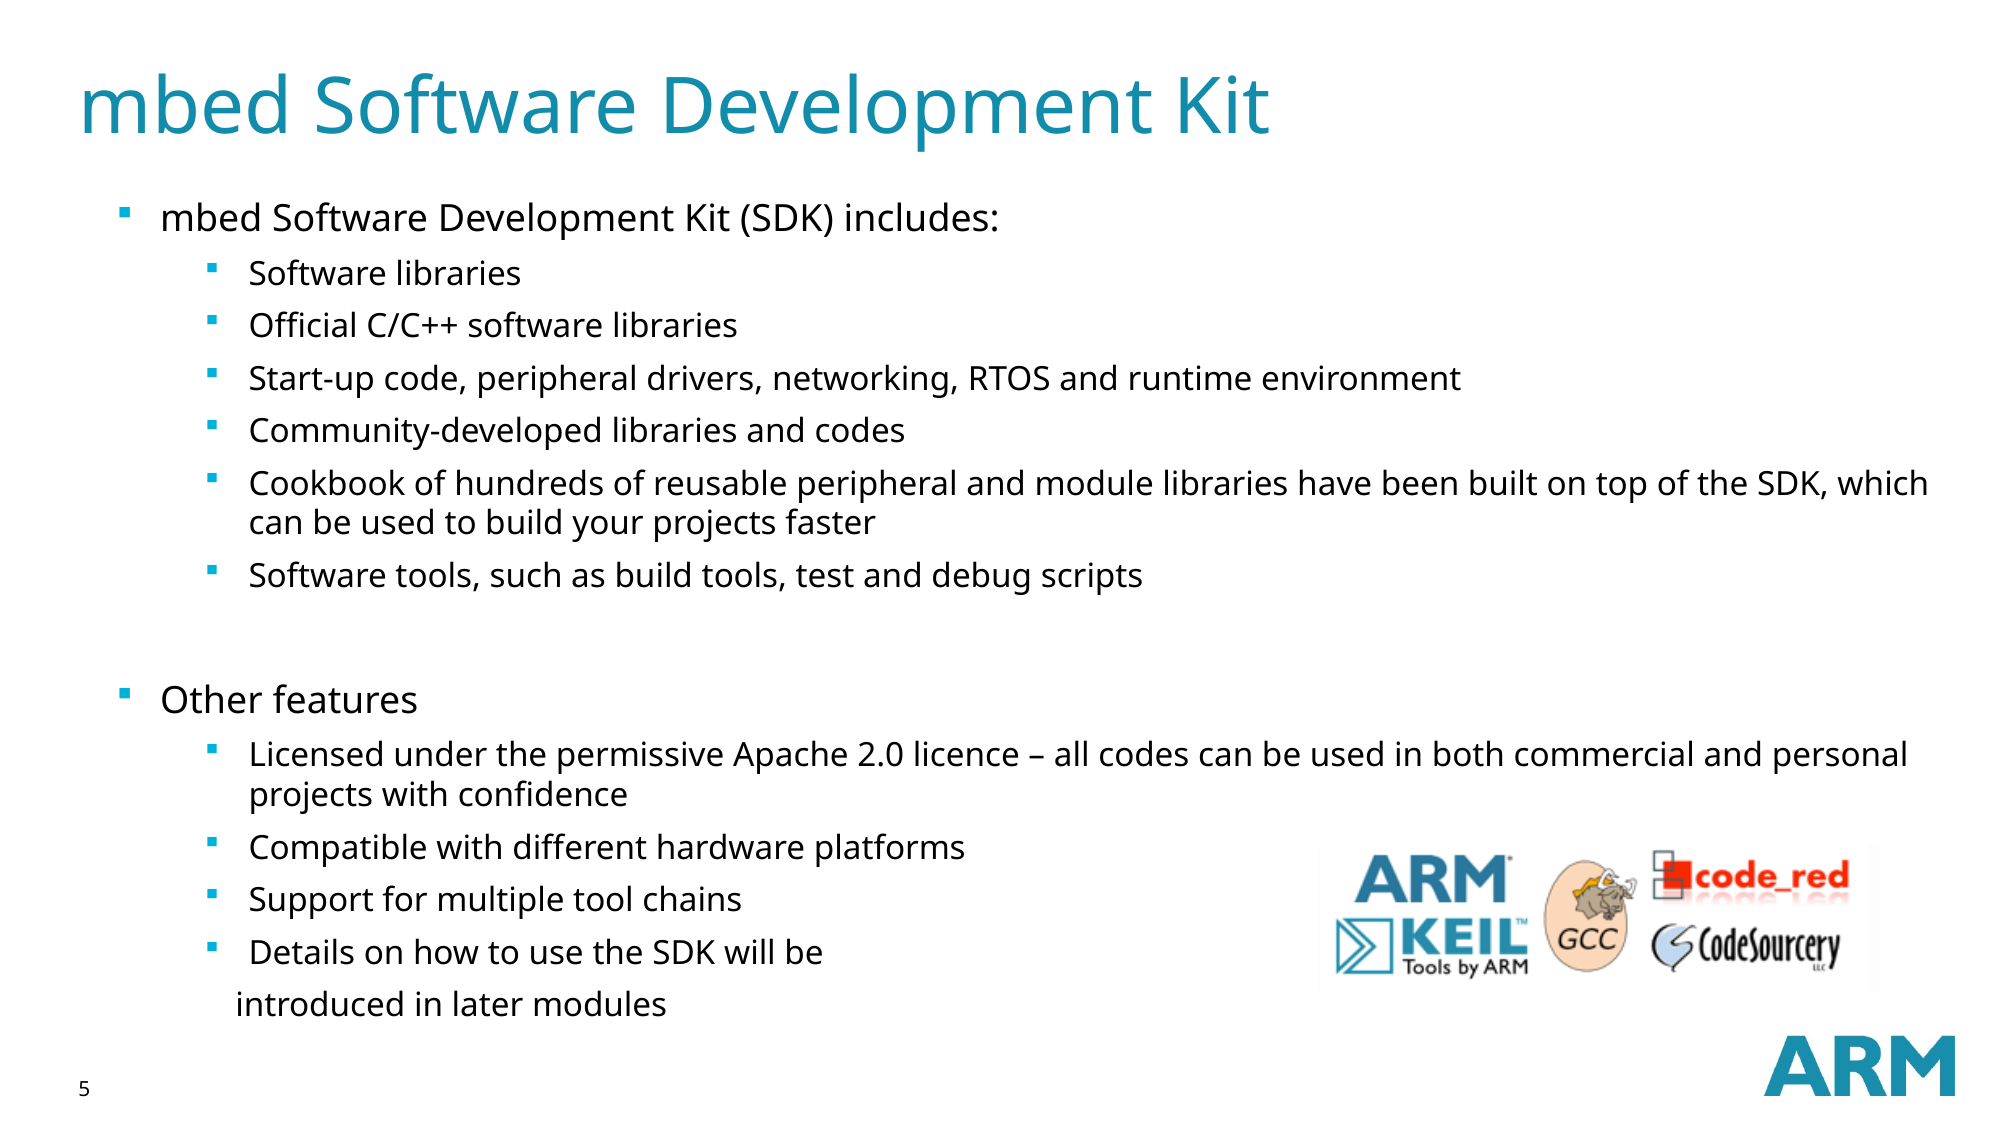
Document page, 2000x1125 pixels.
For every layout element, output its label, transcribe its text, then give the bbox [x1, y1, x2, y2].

picture [1763, 1047, 1955, 1096]
picture [1319, 844, 1881, 992]
list mbed Software Development Kit (SDK) includes: Software libraries Official C/C++ software libraries Start-up code, peripheral drivers, networking, RTOS and runtime environment Community-developed libraries and codes Cookbook of hundreds of reusable peripheral and module libraries have been built on top of the SDK, which can be used to build your projects faster Software tools, such as build tools, test and debug scripts Other features Licensed under the permissive Apache 2.0 licence – all codes can be used in both commercial and personal projects with confidence Compatible with different hardware platforms Support for multiple tool chains Details on how to use the SDK will be introduced in later modules [116, 194, 1972, 1047]
title mbed Software Development Kit [78, 55, 1910, 150]
